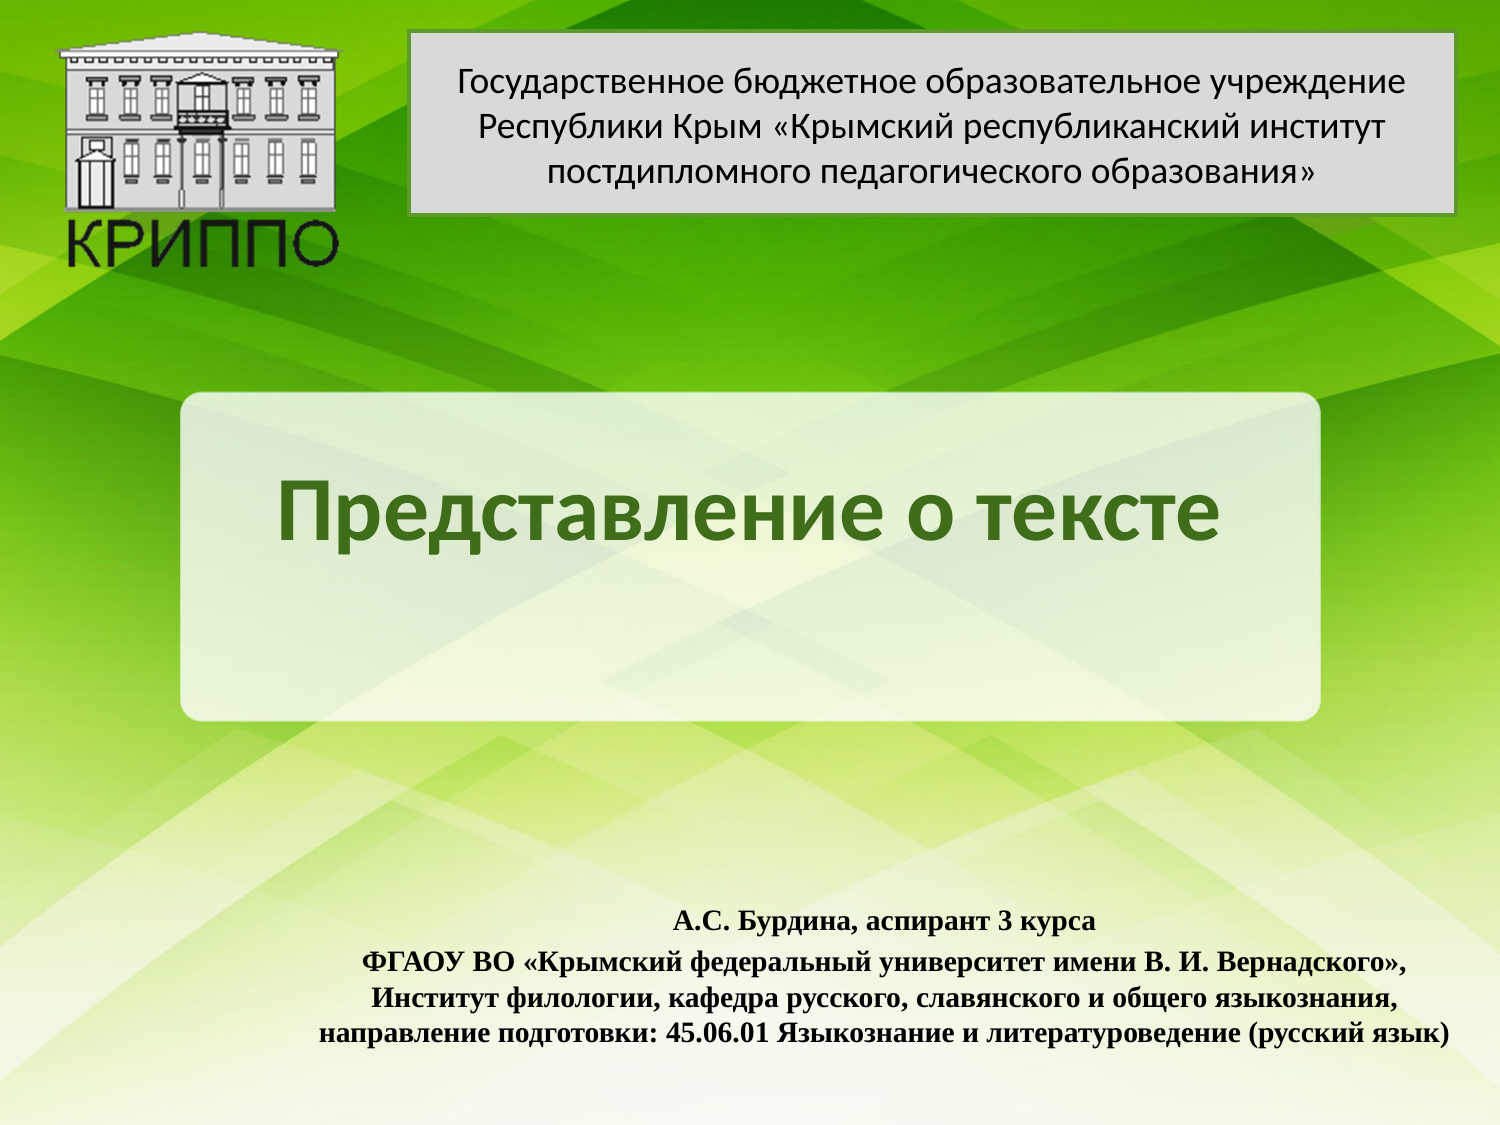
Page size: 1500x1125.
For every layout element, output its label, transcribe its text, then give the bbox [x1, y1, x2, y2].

title Представление о тексте [112, 338, 1388, 669]
text_box Государственное бюджетное образовательное учреждение Республики Крым «Крымский республиканский институт постдипломного педагогического образования» [407, 29, 1458, 217]
picture [0, 0, 1500, 1125]
subtitle А.С. Бурдина, аспирант 3 курса ФГАОУ ВО «Крымский федеральный университет имени В. И. Вернадского», Институт филологии, кафедра русского, славянского и общего языкознания, направление подготовки: 45.06.01 Языкознание и литературоведение (русский язык) [301, 893, 1469, 1063]
